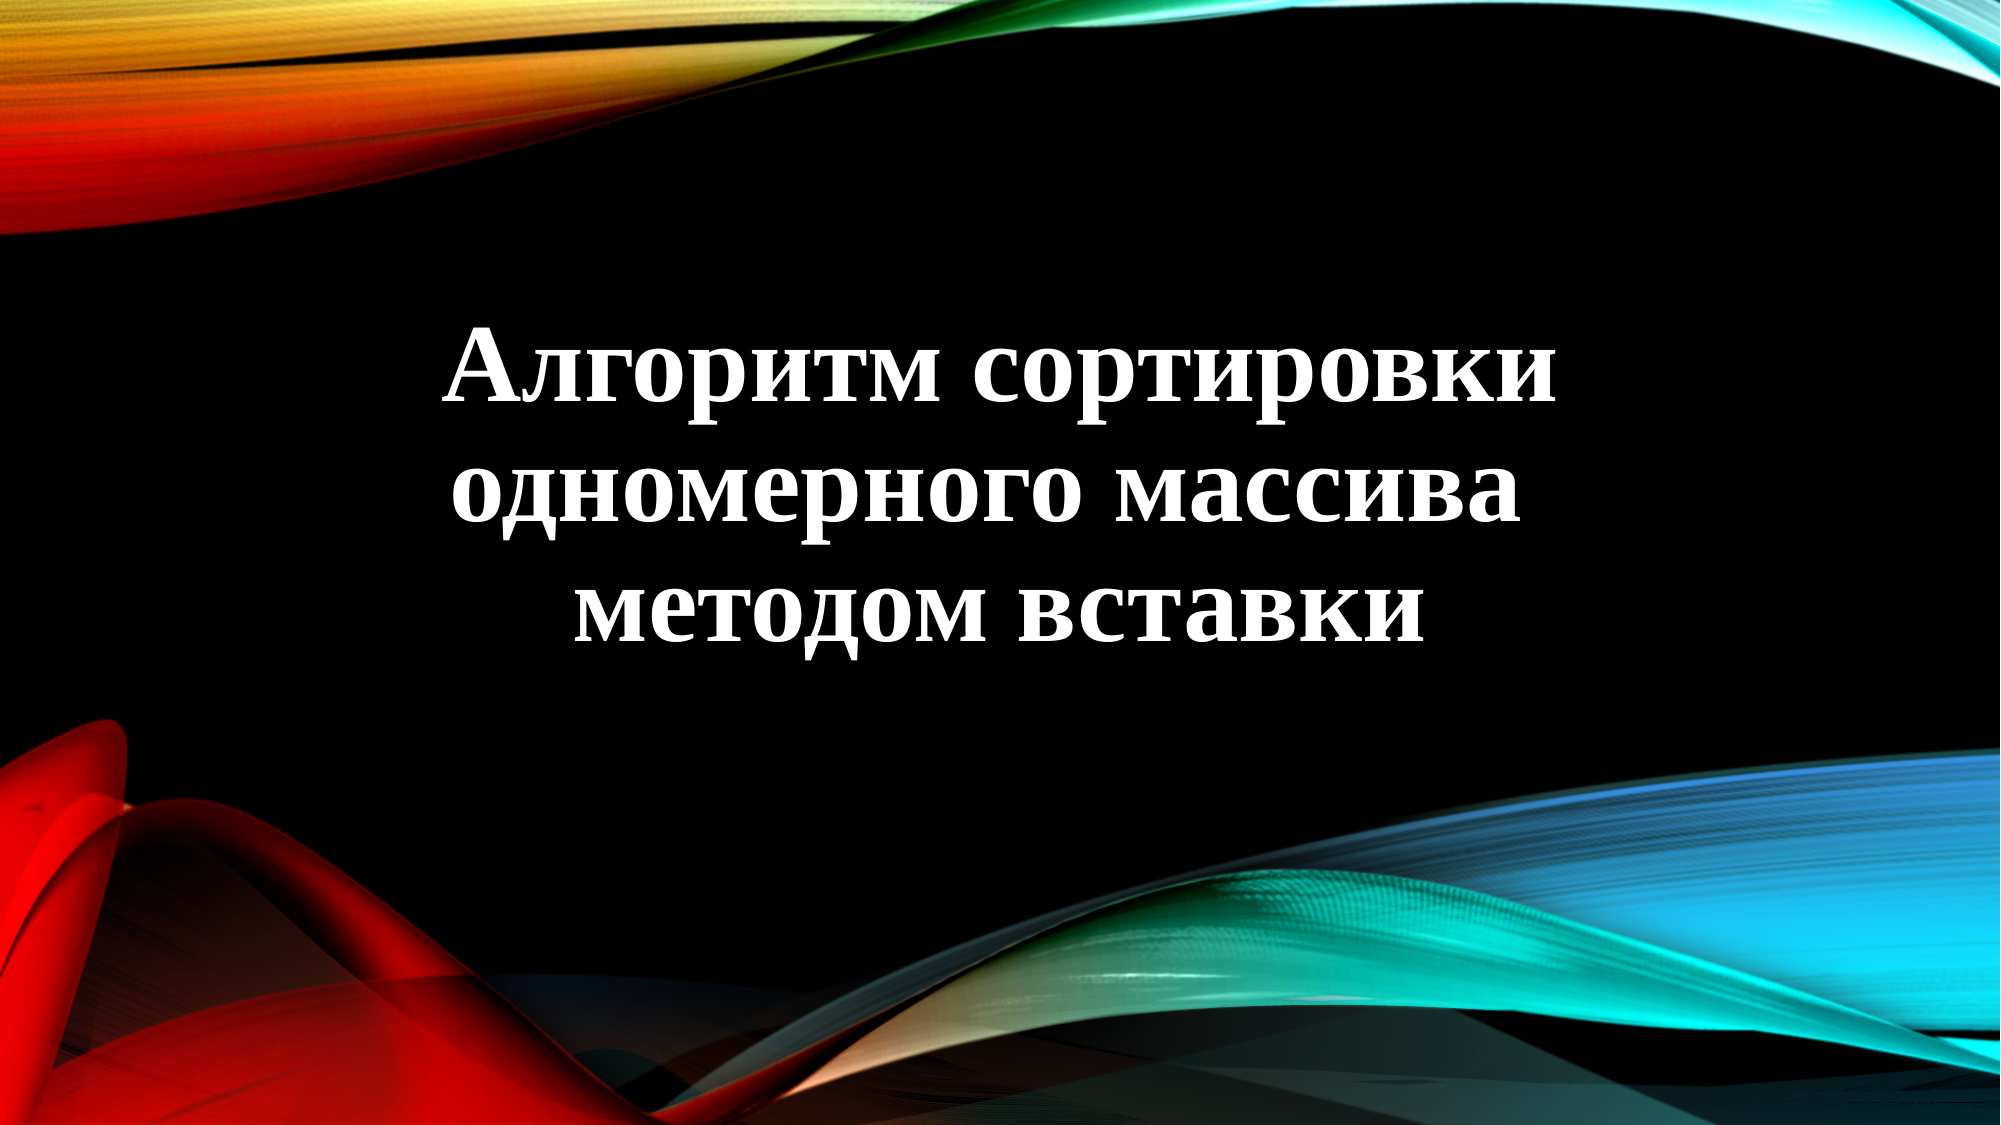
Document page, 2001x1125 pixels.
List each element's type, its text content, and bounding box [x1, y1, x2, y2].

picture [0, 0, 2000, 237]
title Алгоритм сортировки одномерного массива методом вставки [225, 295, 1775, 673]
picture [0, 717, 2000, 1125]
